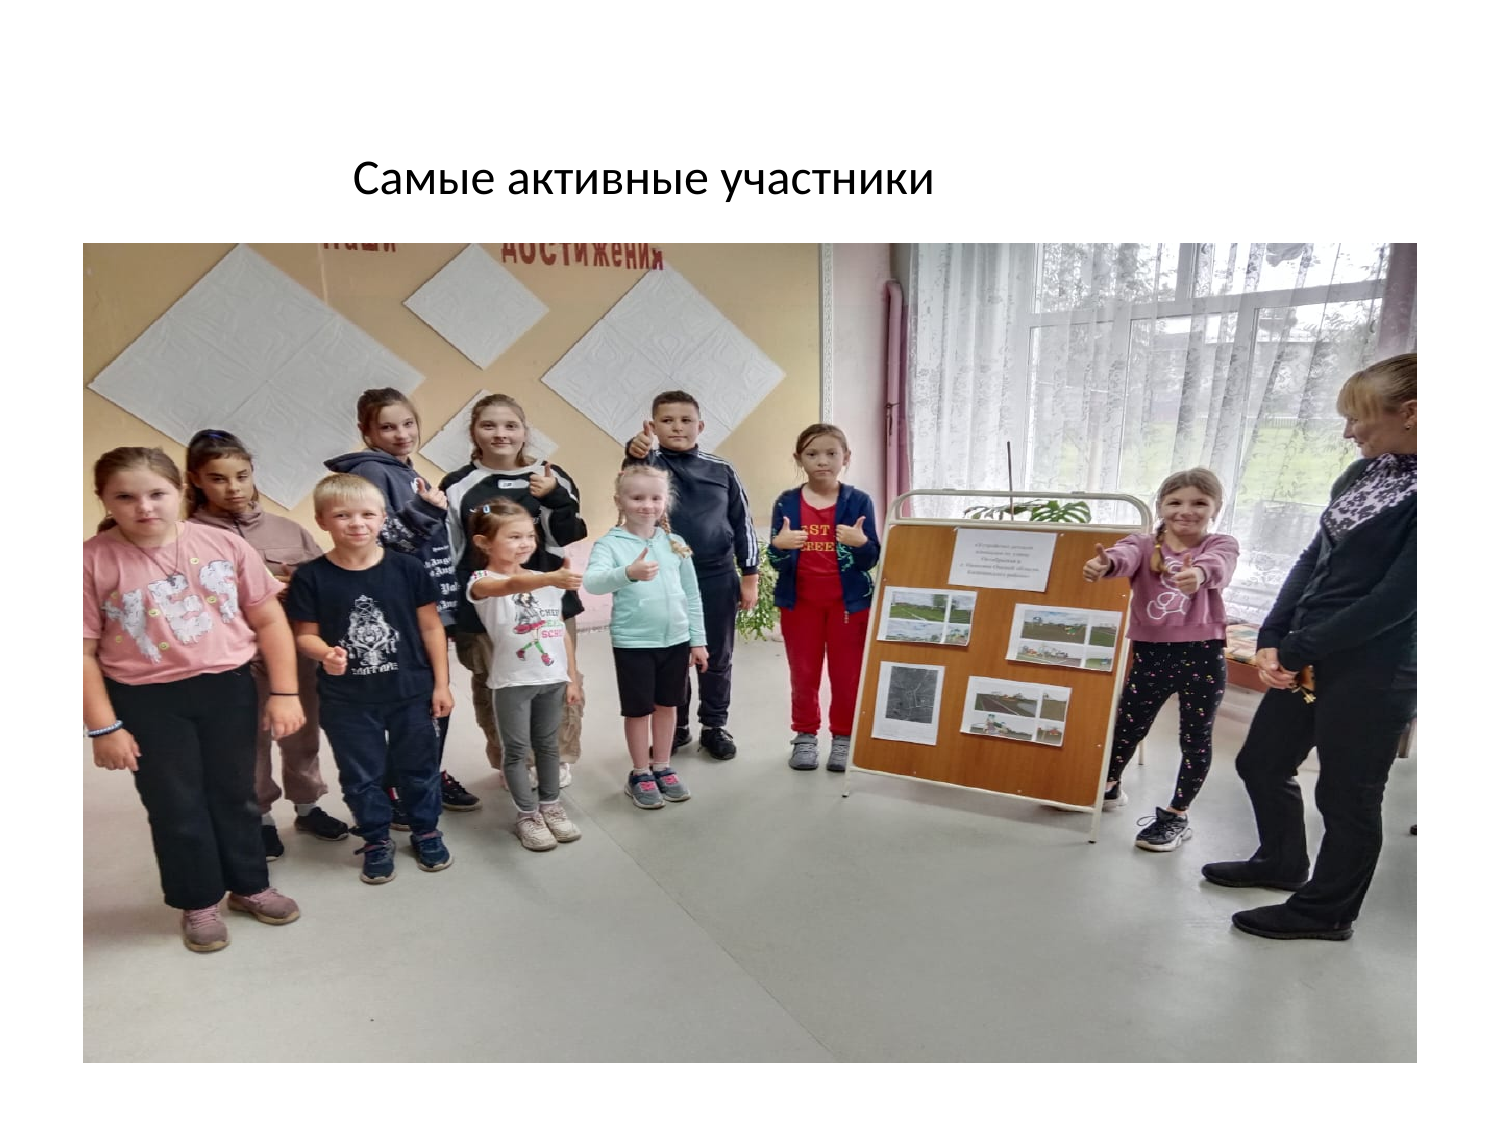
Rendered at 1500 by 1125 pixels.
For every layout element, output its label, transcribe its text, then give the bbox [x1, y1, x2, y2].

picture [83, 243, 1417, 1063]
text_box Самые активные участники [218, 137, 1093, 212]
